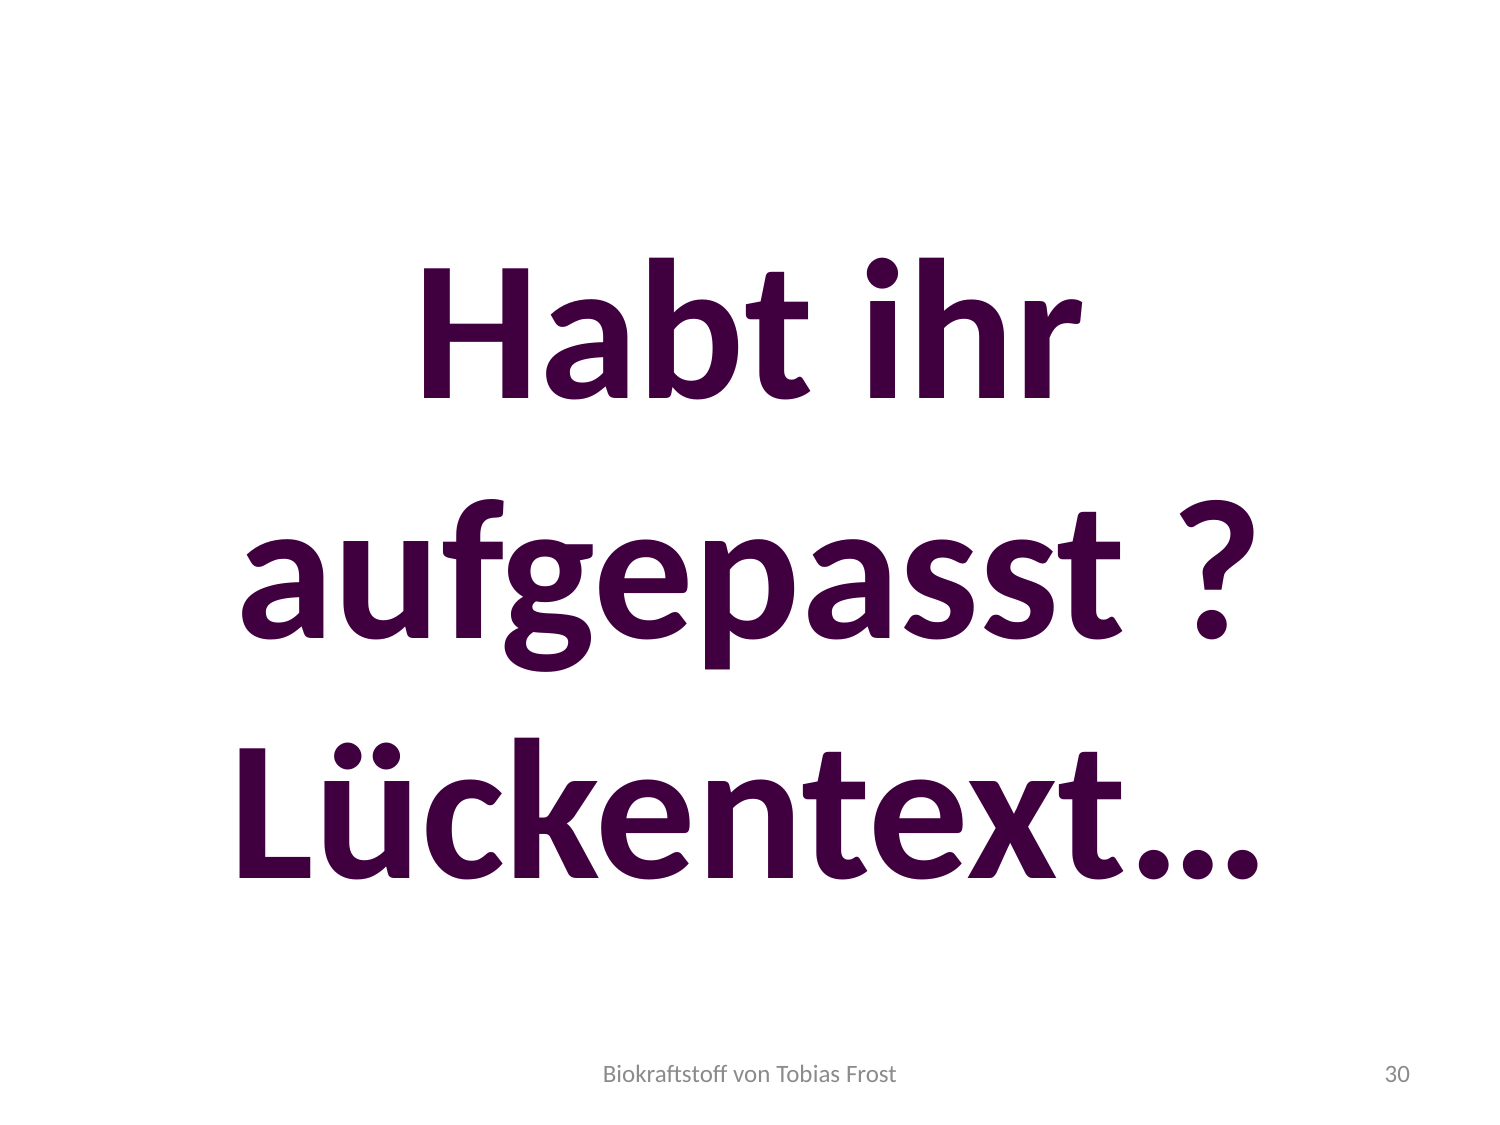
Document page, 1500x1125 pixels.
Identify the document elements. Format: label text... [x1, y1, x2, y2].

footer Biokraftstoff von Tobias Frost [512, 1042, 988, 1103]
slide_number 30 [1074, 1042, 1425, 1103]
text_box Habt ihr aufgepasst ? Lückentext… [169, 189, 1331, 928]
